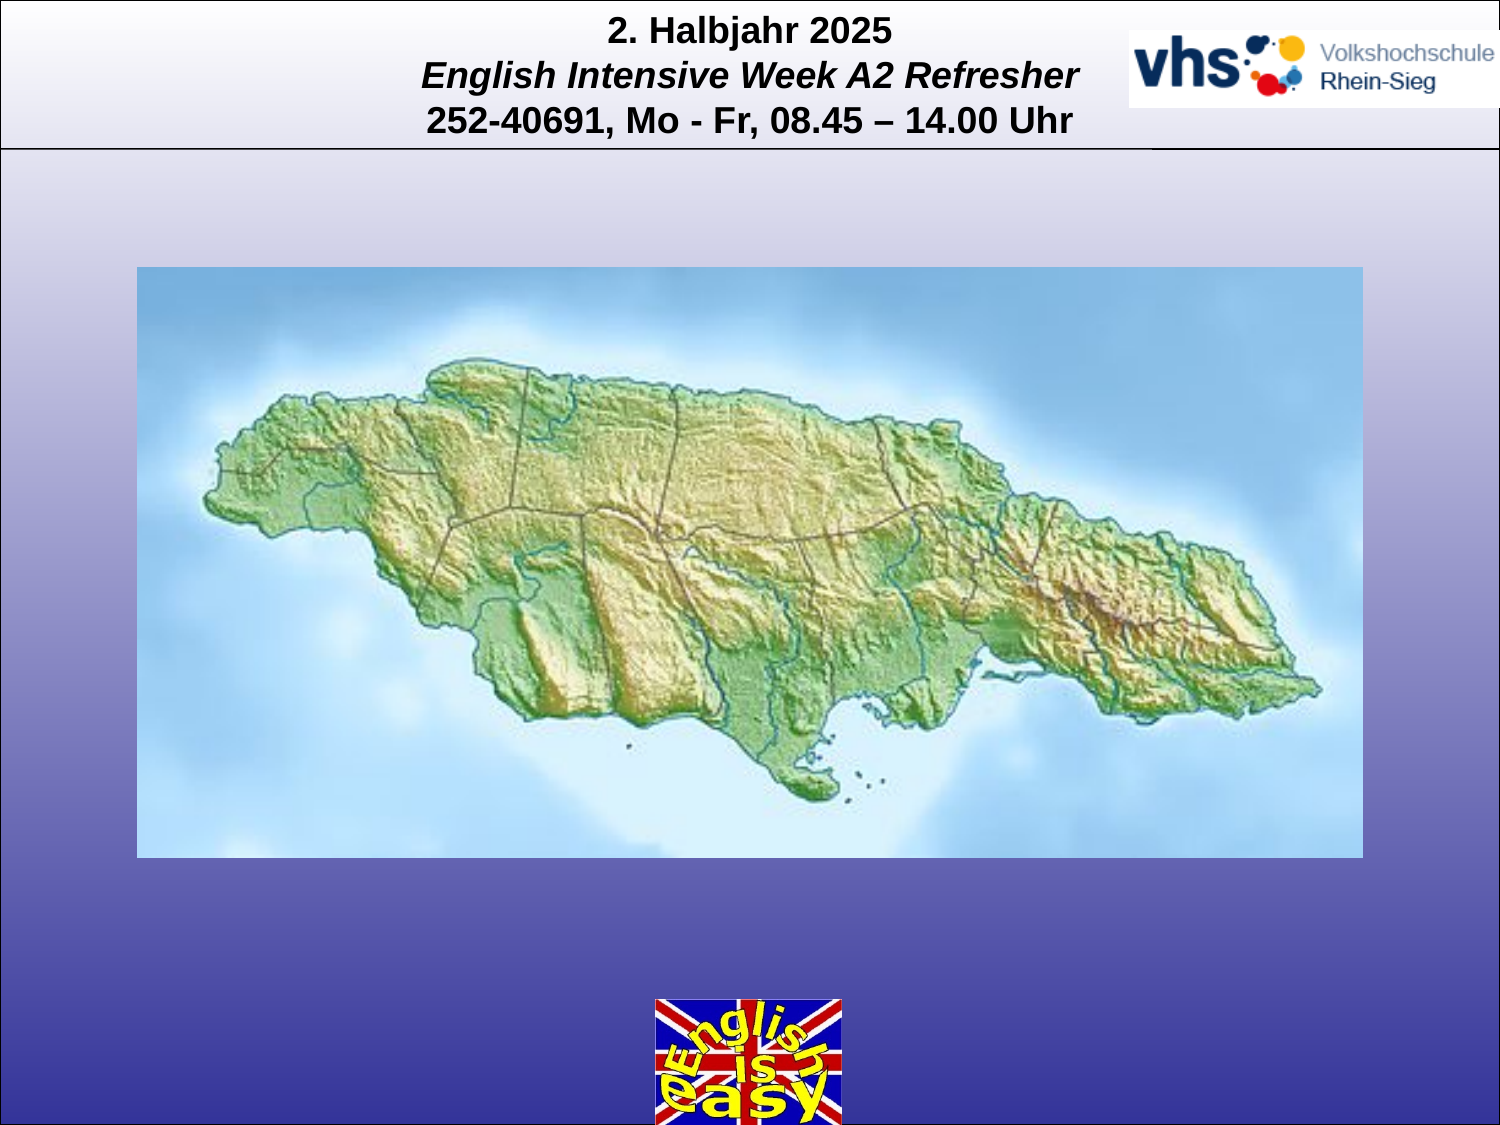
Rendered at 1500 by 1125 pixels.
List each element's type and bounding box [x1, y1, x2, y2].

picture [137, 266, 1363, 858]
picture [655, 999, 842, 1125]
picture [1129, 30, 1500, 108]
